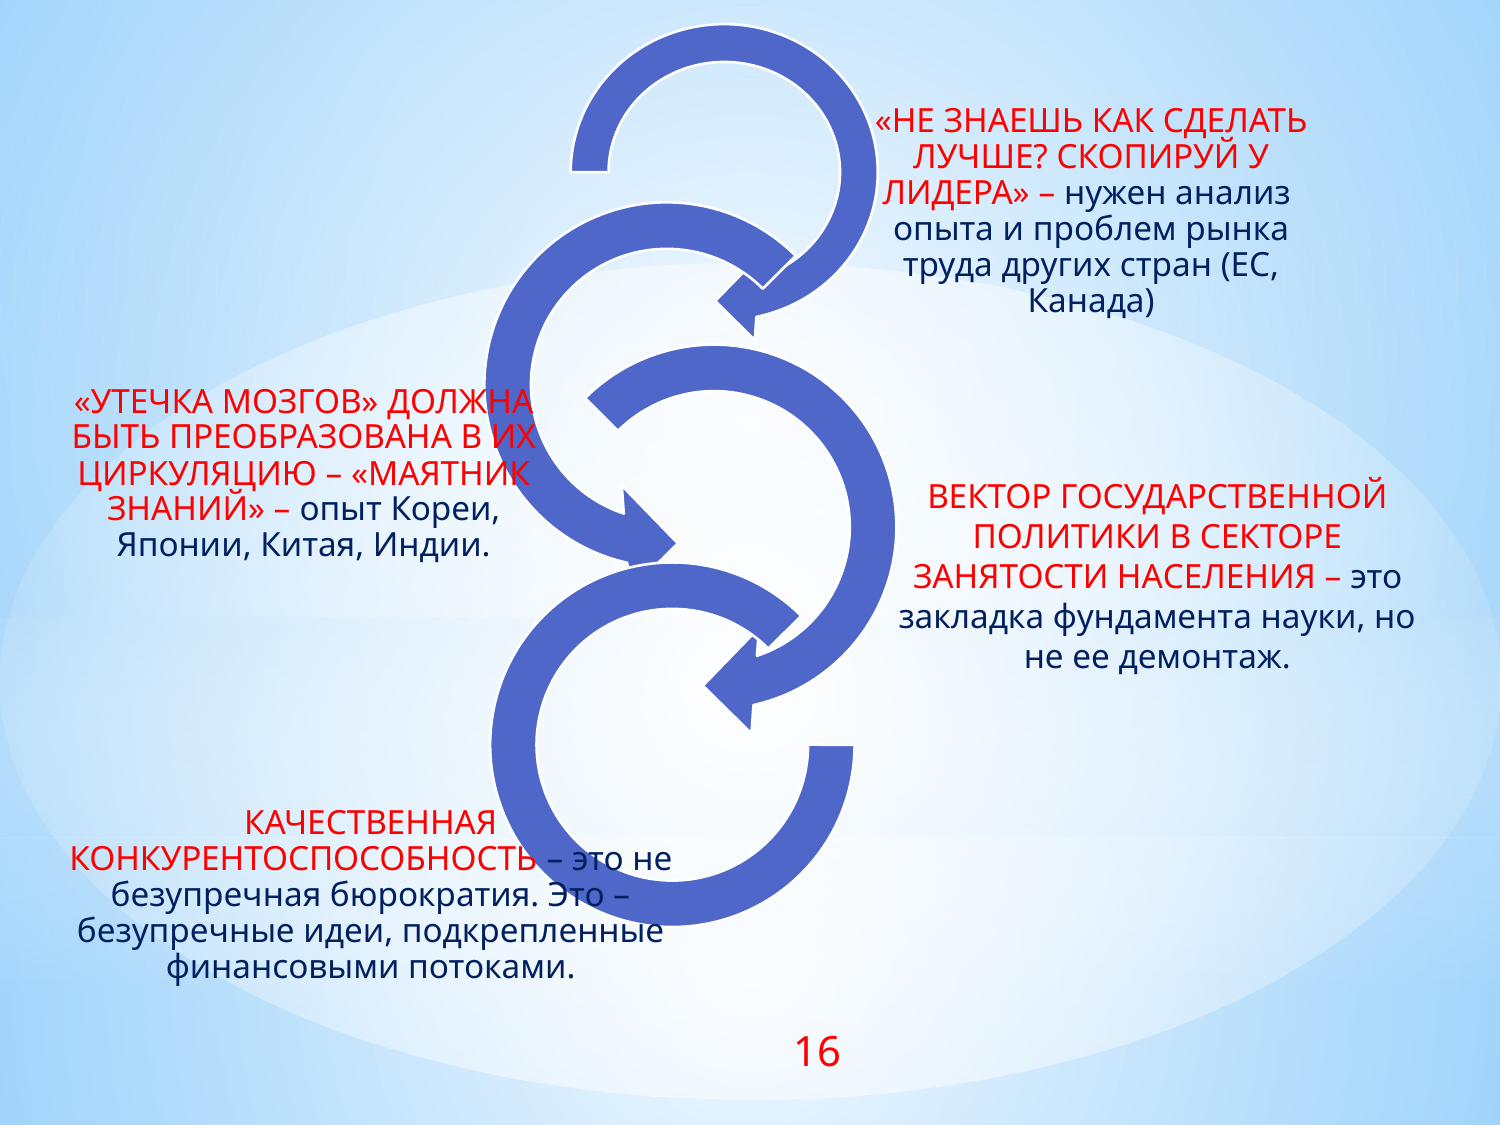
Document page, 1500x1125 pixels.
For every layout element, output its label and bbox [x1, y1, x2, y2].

list [0, 0, 1500, 1125]
